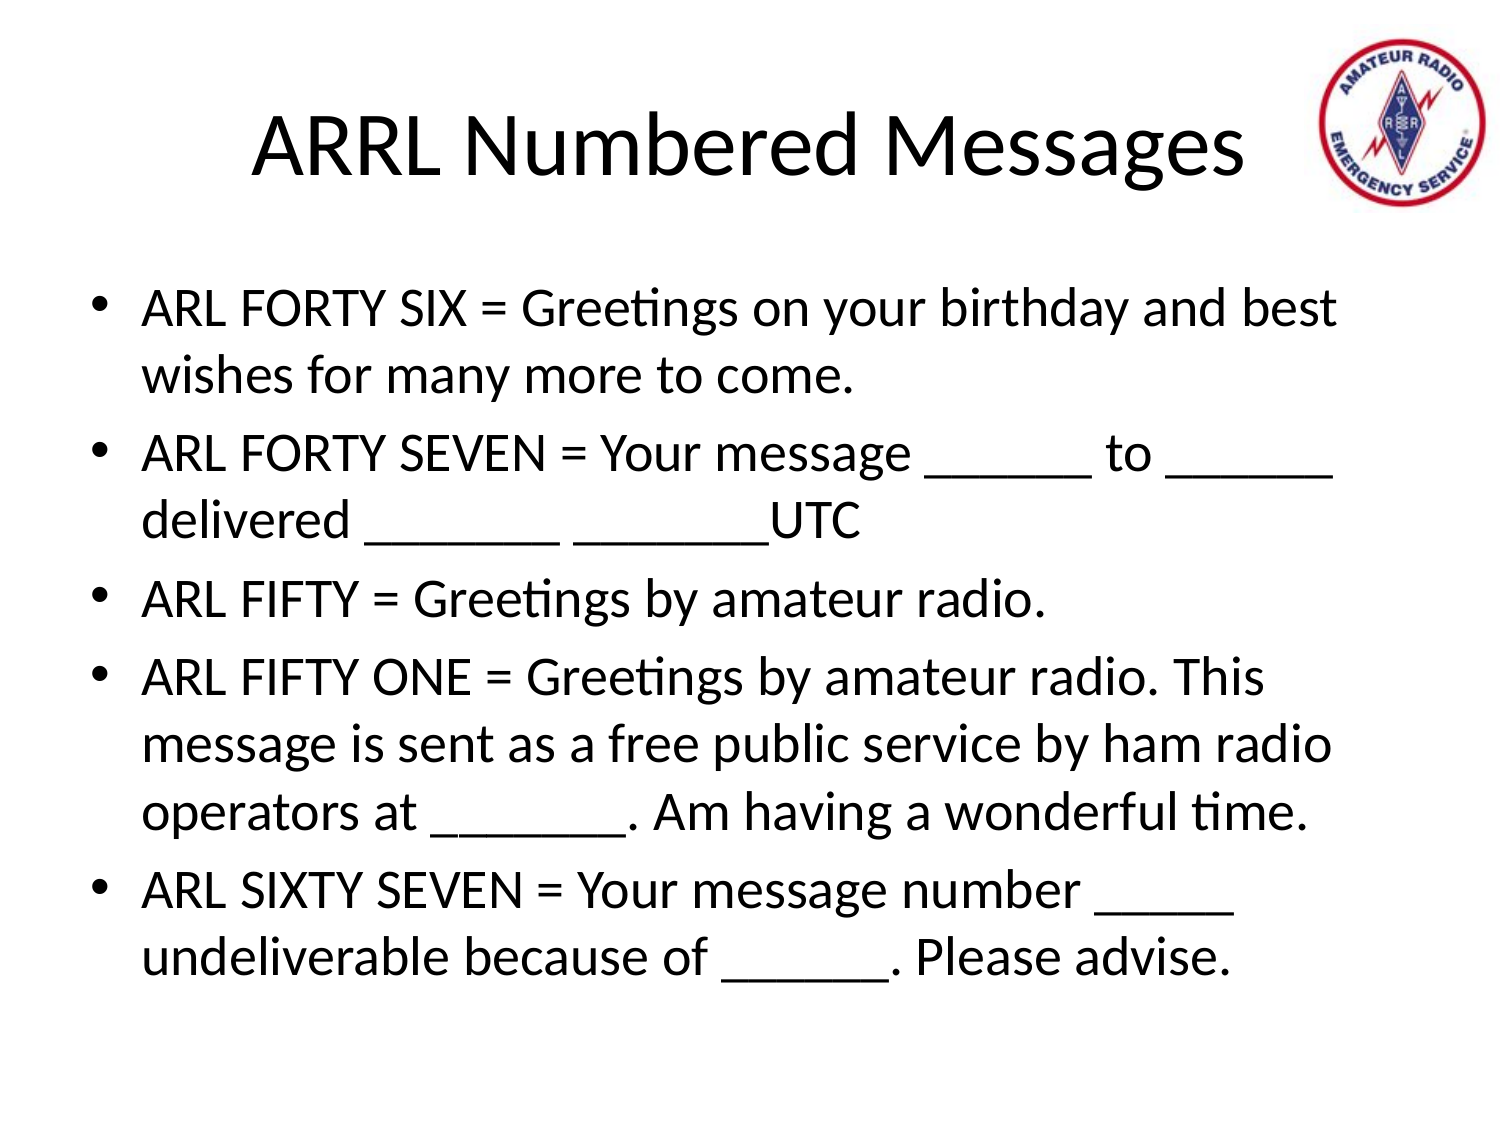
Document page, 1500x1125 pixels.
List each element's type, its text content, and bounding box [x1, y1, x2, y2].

list ARL FORTY SIX = Greetings on your birthday and best wishes for many more to come. ARL FORTY SEVEN = Your message ______ to ______ delivered _______ _______UTC ARL FIFTY = Greetings by amateur radio. ARL FIFTY ONE = Greetings by amateur radio. This message is sent as a free public service by ham radio operators at _______. Am having a wonderful time. ARL SIXTY SEVEN = Your message number _____ undeliverable because of ______. Please advise. [75, 262, 1425, 1005]
title ARRL Numbered Messages [75, 45, 1425, 233]
picture [1304, 24, 1500, 213]
